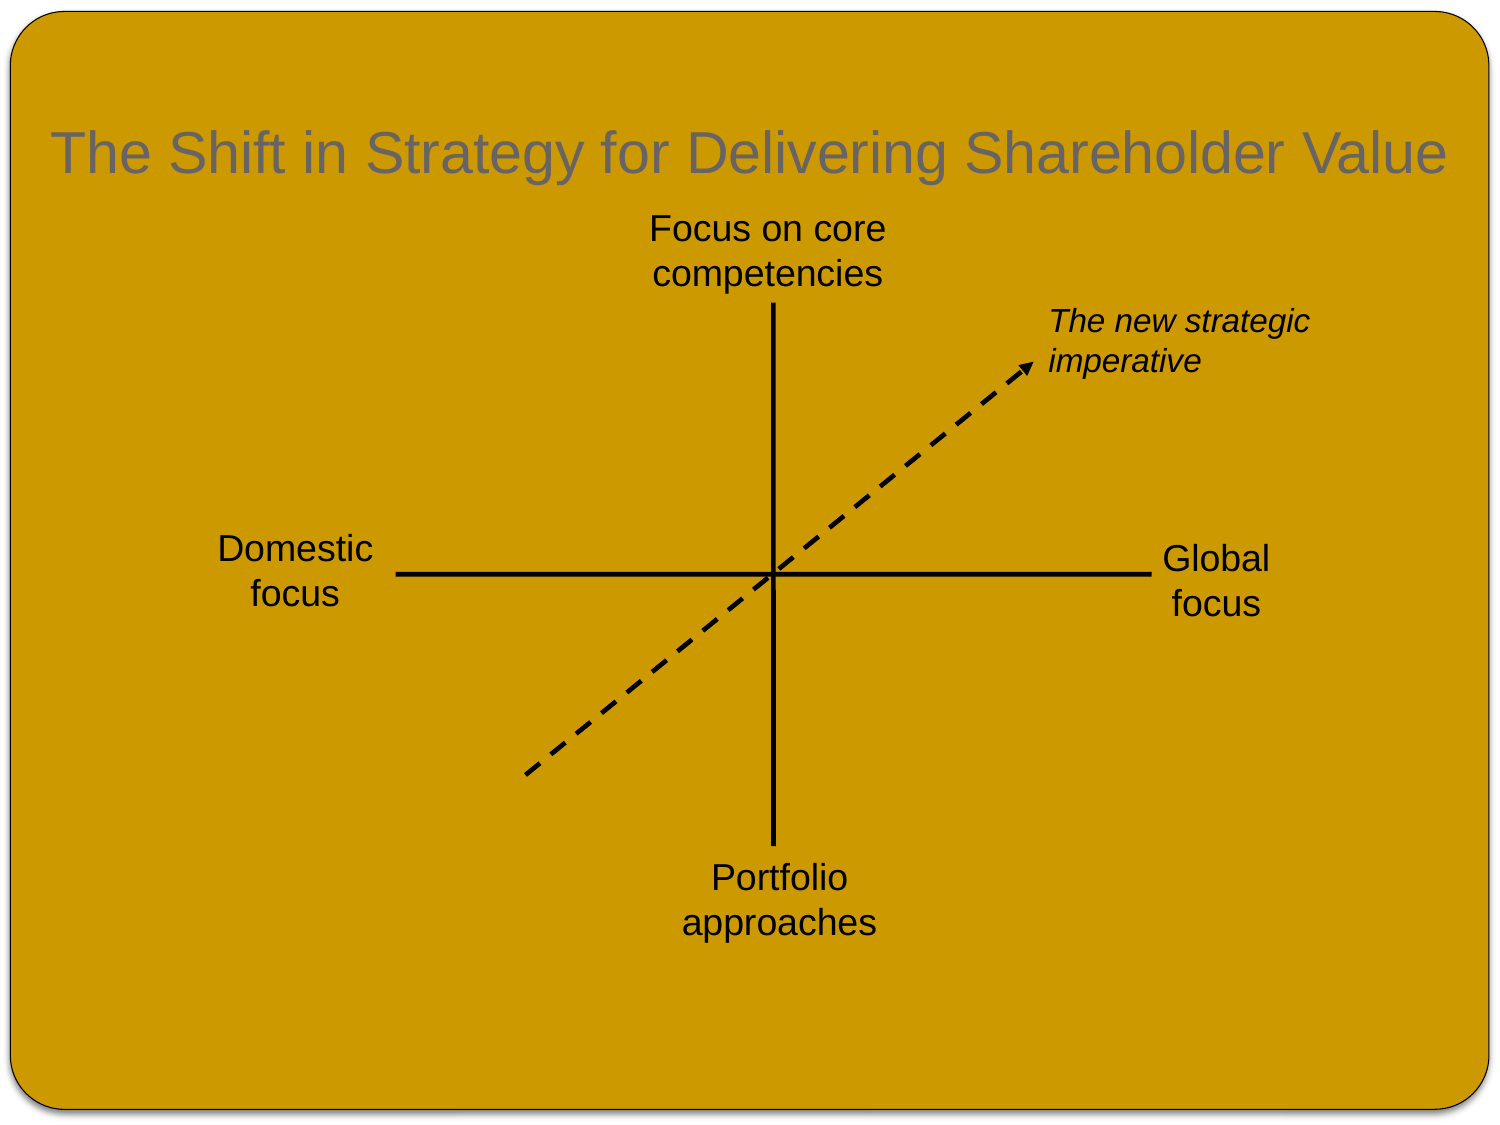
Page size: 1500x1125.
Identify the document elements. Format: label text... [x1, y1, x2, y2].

text_box Global focus [1115, 527, 1317, 632]
text_box The new strategic imperative [1033, 291, 1447, 387]
text_box Portfolio approaches [643, 846, 916, 951]
text_box [1018, 361, 1033, 375]
text_box Focus on core competencies [631, 196, 904, 302]
text_box Domestic focus [159, 516, 431, 622]
title The Shift in Strategy for Delivering Shareholder Value [0, 49, 1500, 201]
